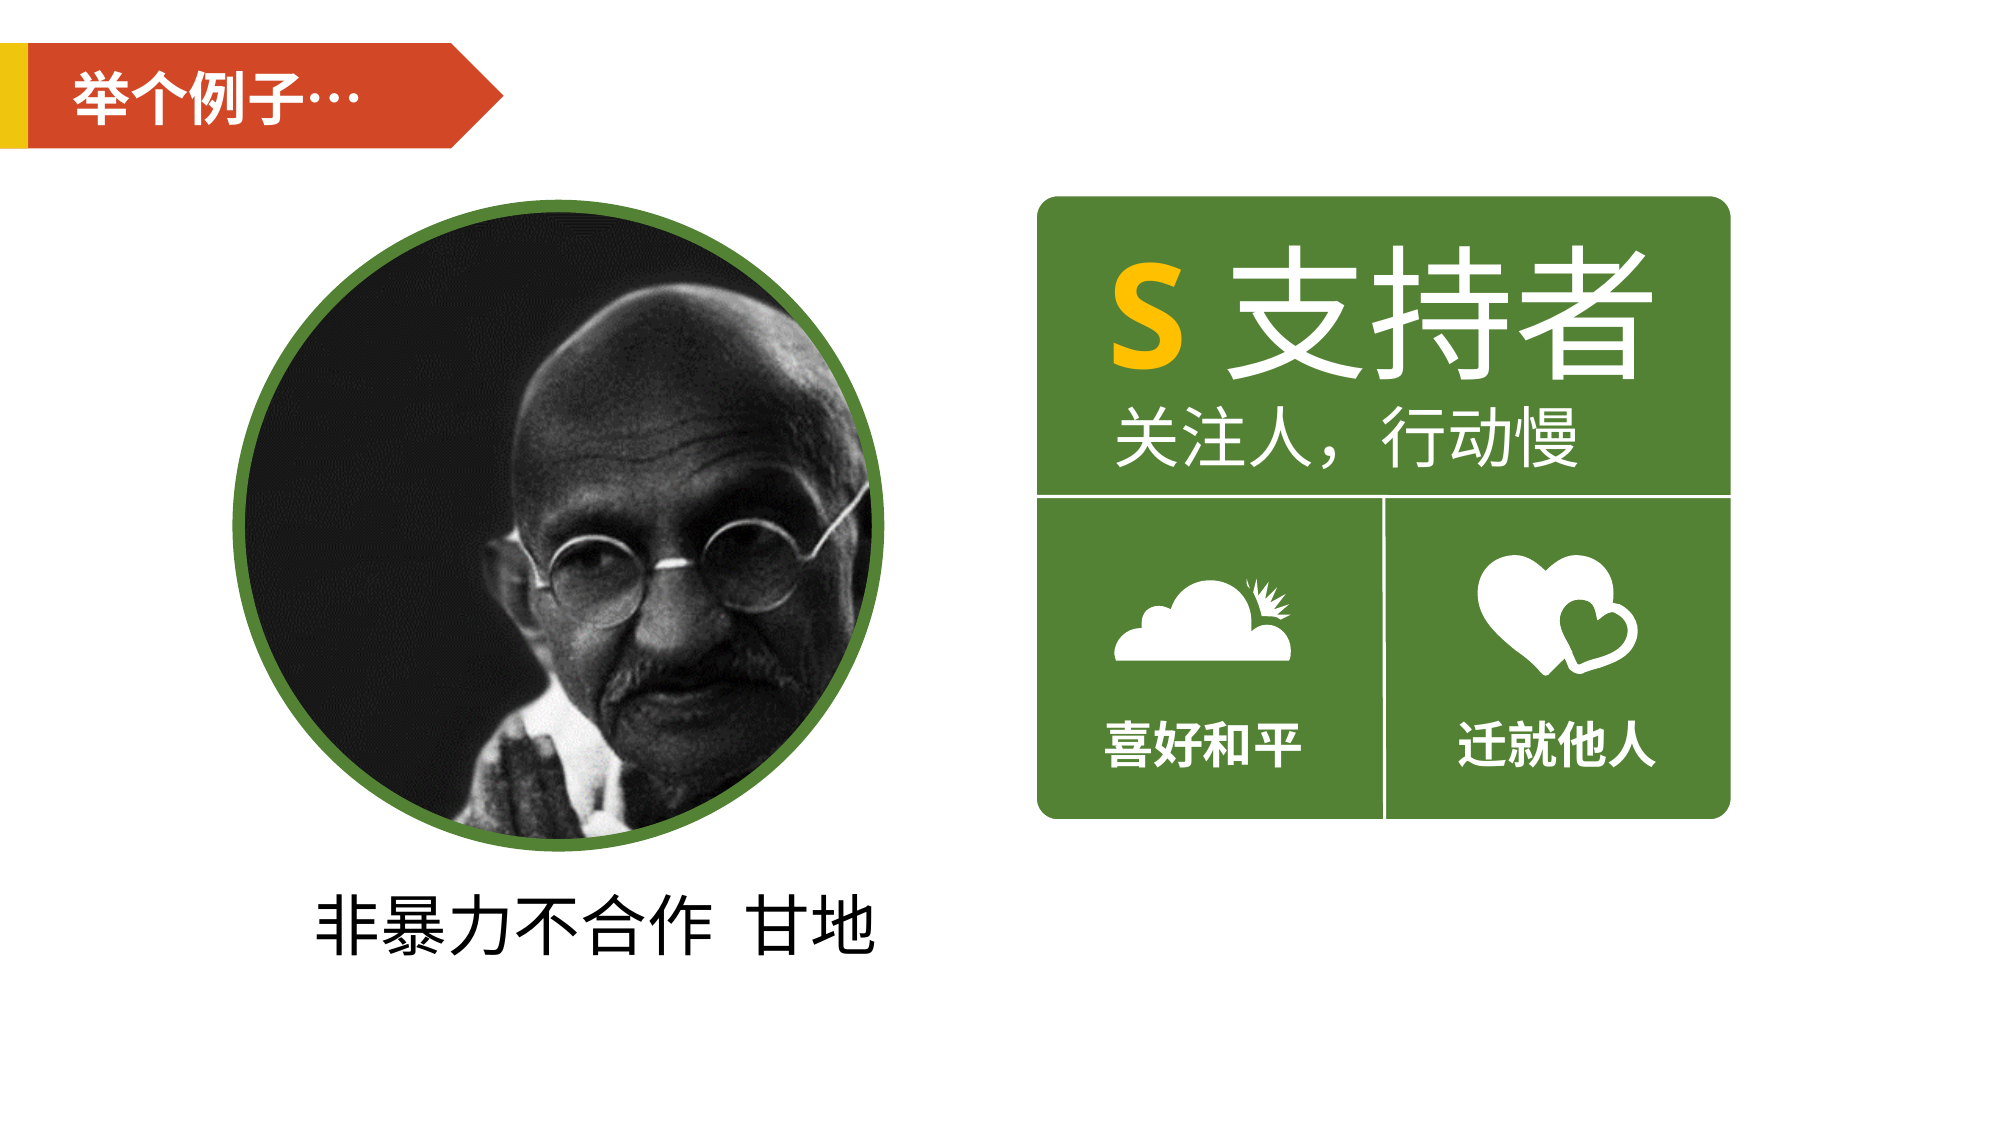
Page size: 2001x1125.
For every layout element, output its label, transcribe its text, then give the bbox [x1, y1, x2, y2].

text_box [237, 204, 880, 847]
text_box 非暴力不合作 甘地 [298, 876, 893, 971]
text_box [1035, 194, 1733, 821]
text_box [0, 43, 504, 149]
